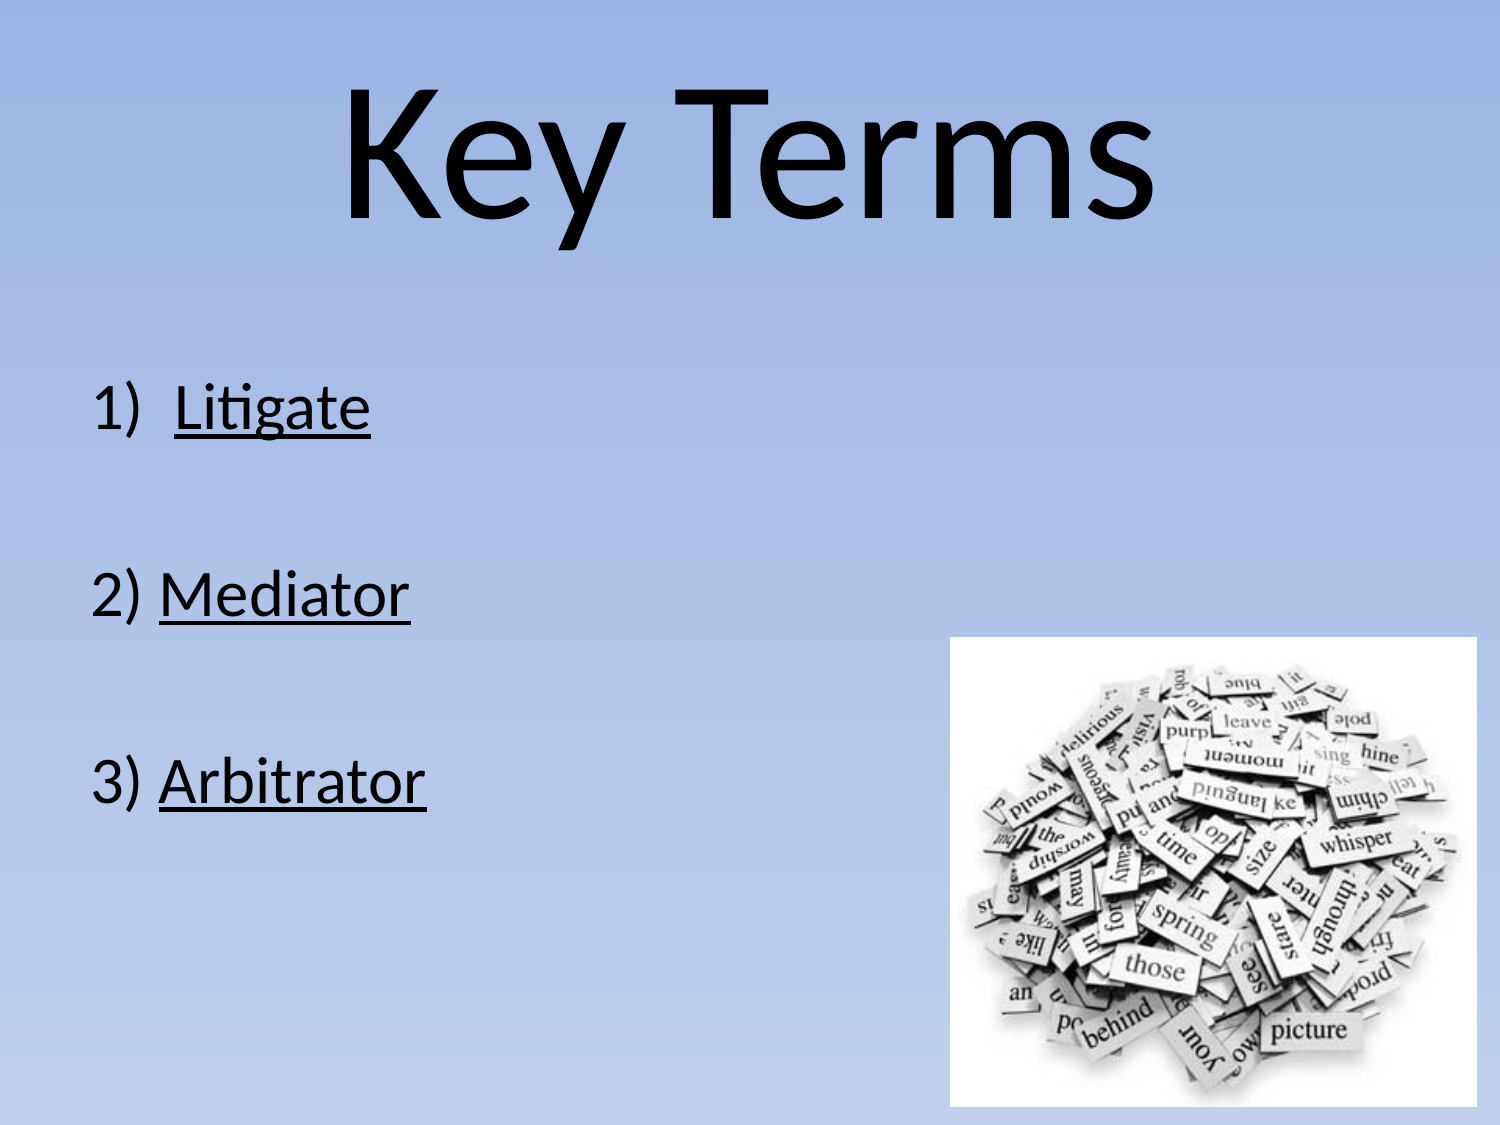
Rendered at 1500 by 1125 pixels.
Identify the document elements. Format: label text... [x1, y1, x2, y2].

picture [949, 637, 1477, 1107]
title Key Terms [75, 45, 1425, 233]
list Litigate 2) Mediator 3) Arbitrator [75, 262, 1425, 1005]
